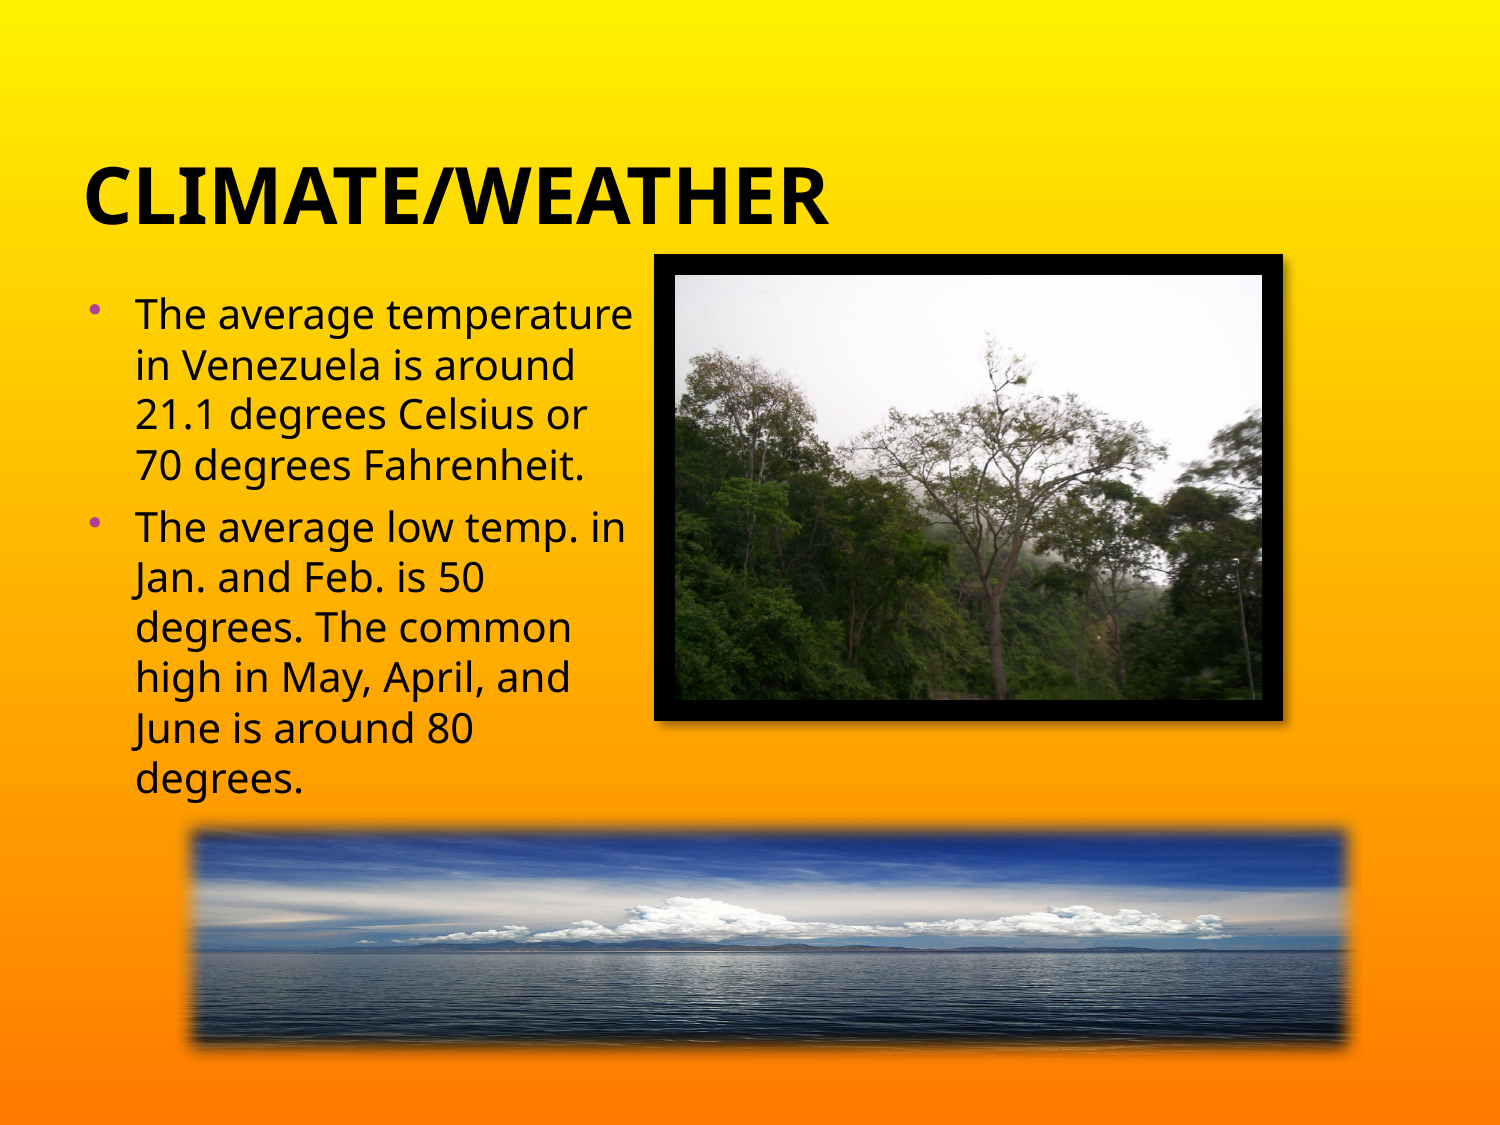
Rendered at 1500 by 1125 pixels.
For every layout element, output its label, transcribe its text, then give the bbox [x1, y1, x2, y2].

title Climate/weather [75, 52, 1263, 240]
picture [674, 274, 1263, 701]
picture [174, 811, 1363, 1065]
list The average temperature in Venezuela is around 21.1 degrees Celsius or 70 degrees Fahrenheit. The average low temp. in Jan. and Feb. is 50 degrees. The common high in May, April, and June is around 80 degrees. [75, 280, 653, 956]
